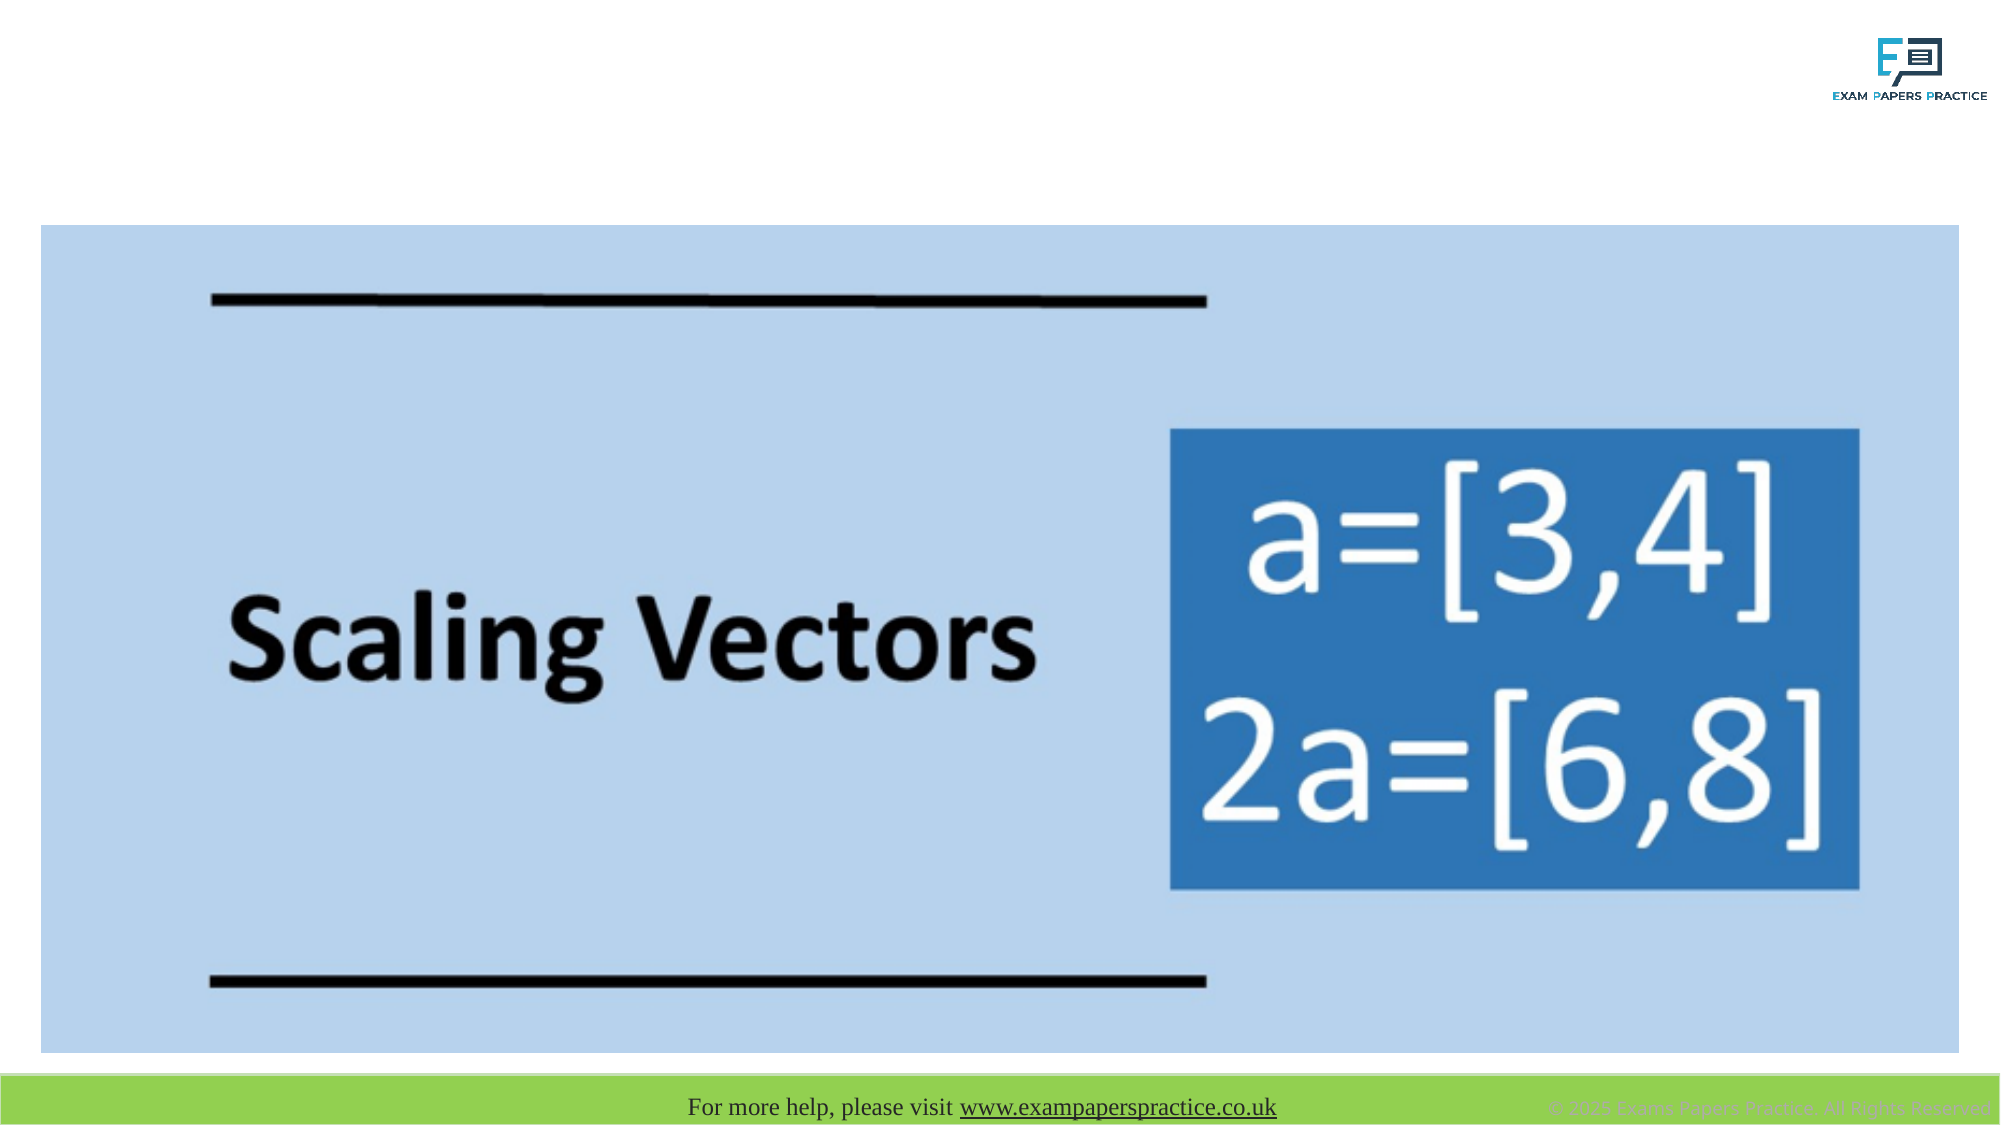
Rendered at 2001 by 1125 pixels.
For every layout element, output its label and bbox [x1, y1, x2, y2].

picture [41, 225, 1959, 1053]
